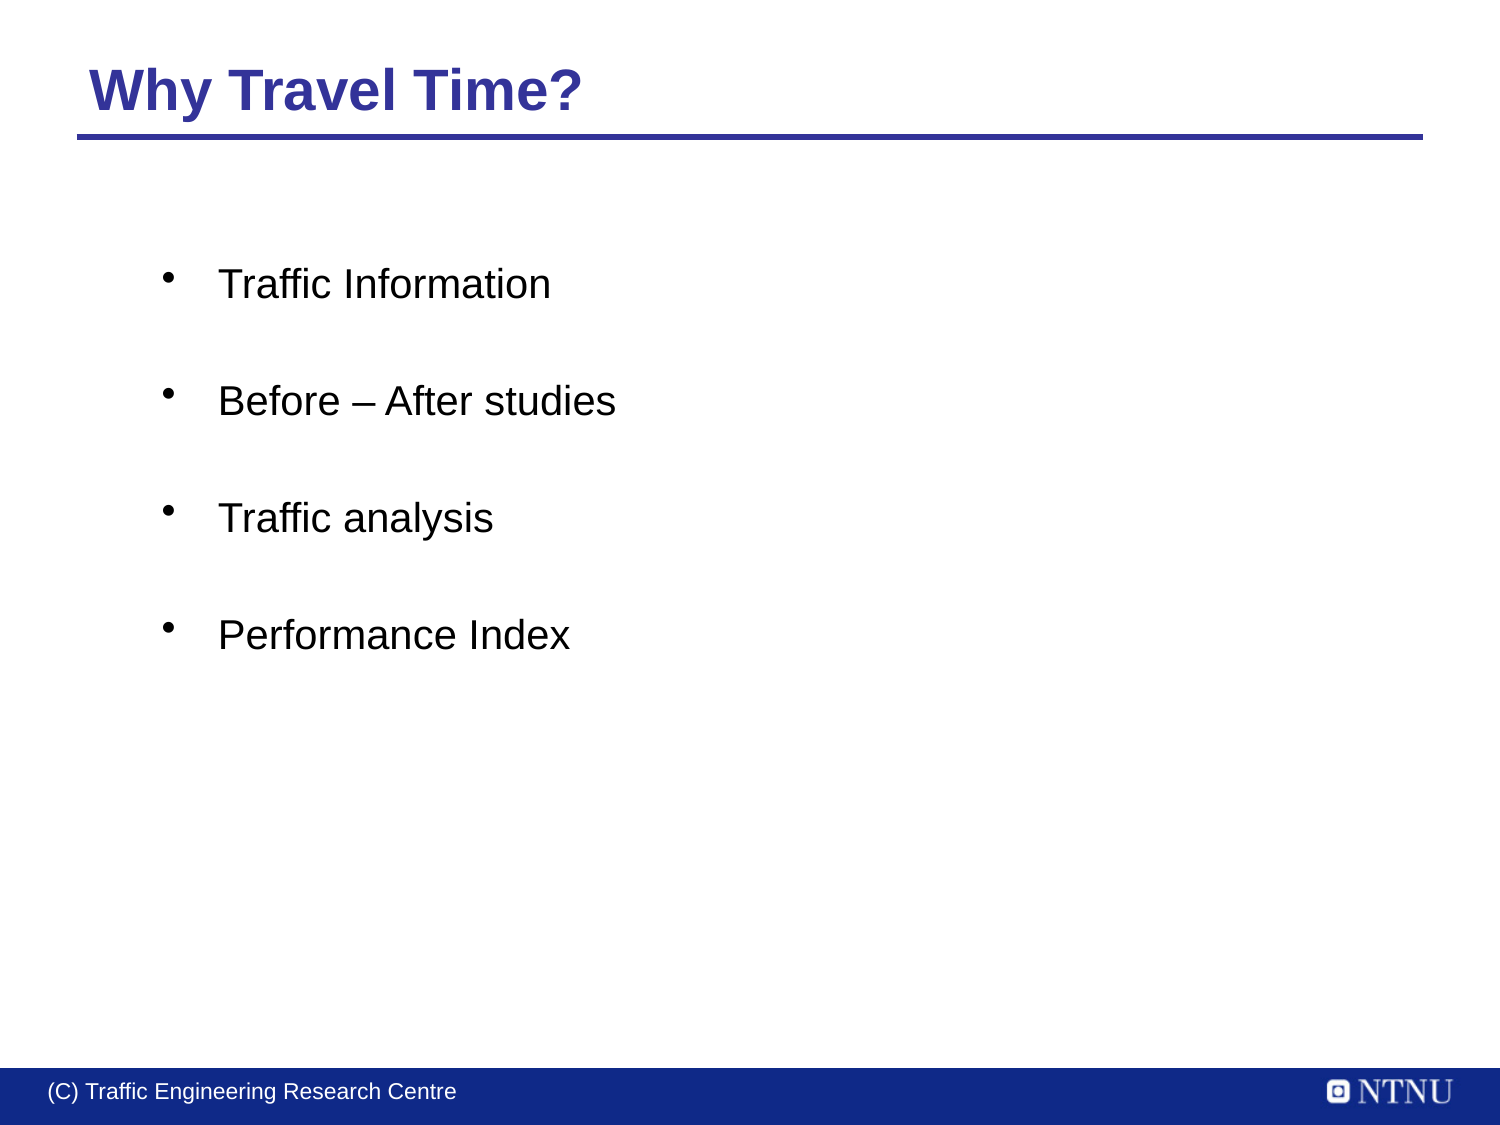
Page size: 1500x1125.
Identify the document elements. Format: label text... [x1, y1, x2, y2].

title Why Travel Time? [75, 45, 1425, 149]
list Traffic Information Before – After studies Traffic analysis Performance Index [146, 249, 1475, 971]
picture [0, 1068, 1500, 1125]
